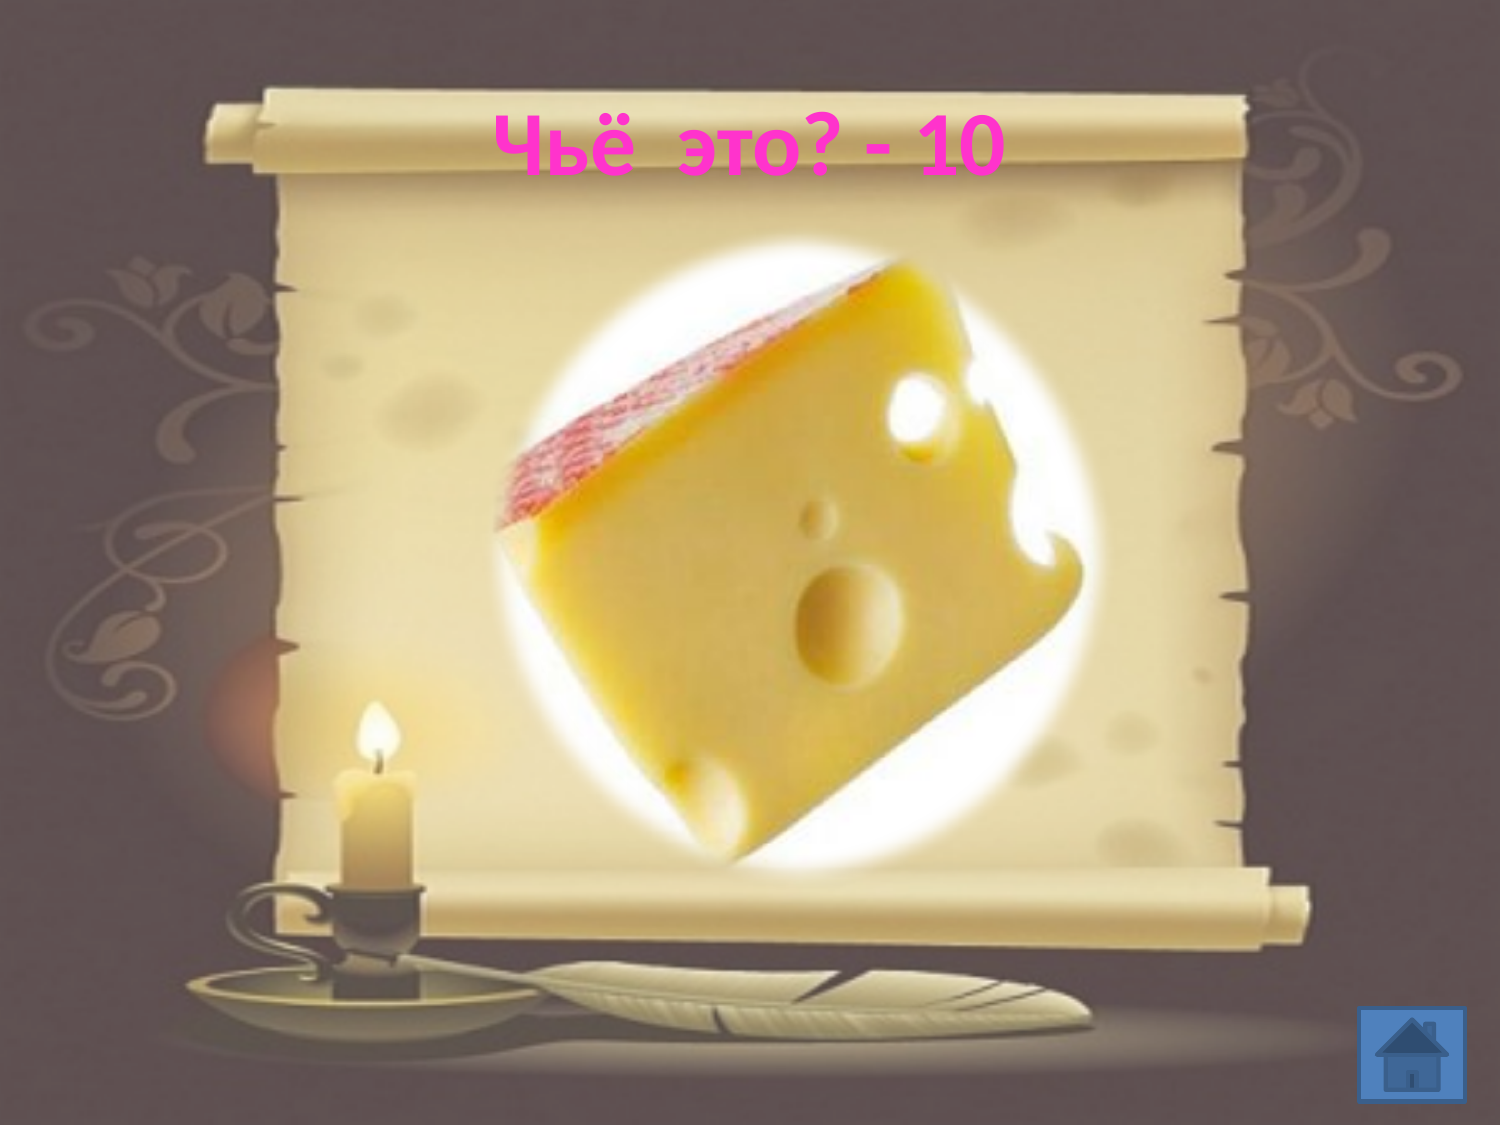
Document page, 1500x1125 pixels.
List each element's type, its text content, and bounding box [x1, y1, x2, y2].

text_box [1357, 1006, 1467, 1104]
title Чьё это? - 10 [0, 0, 1500, 1125]
picture [480, 222, 1118, 892]
